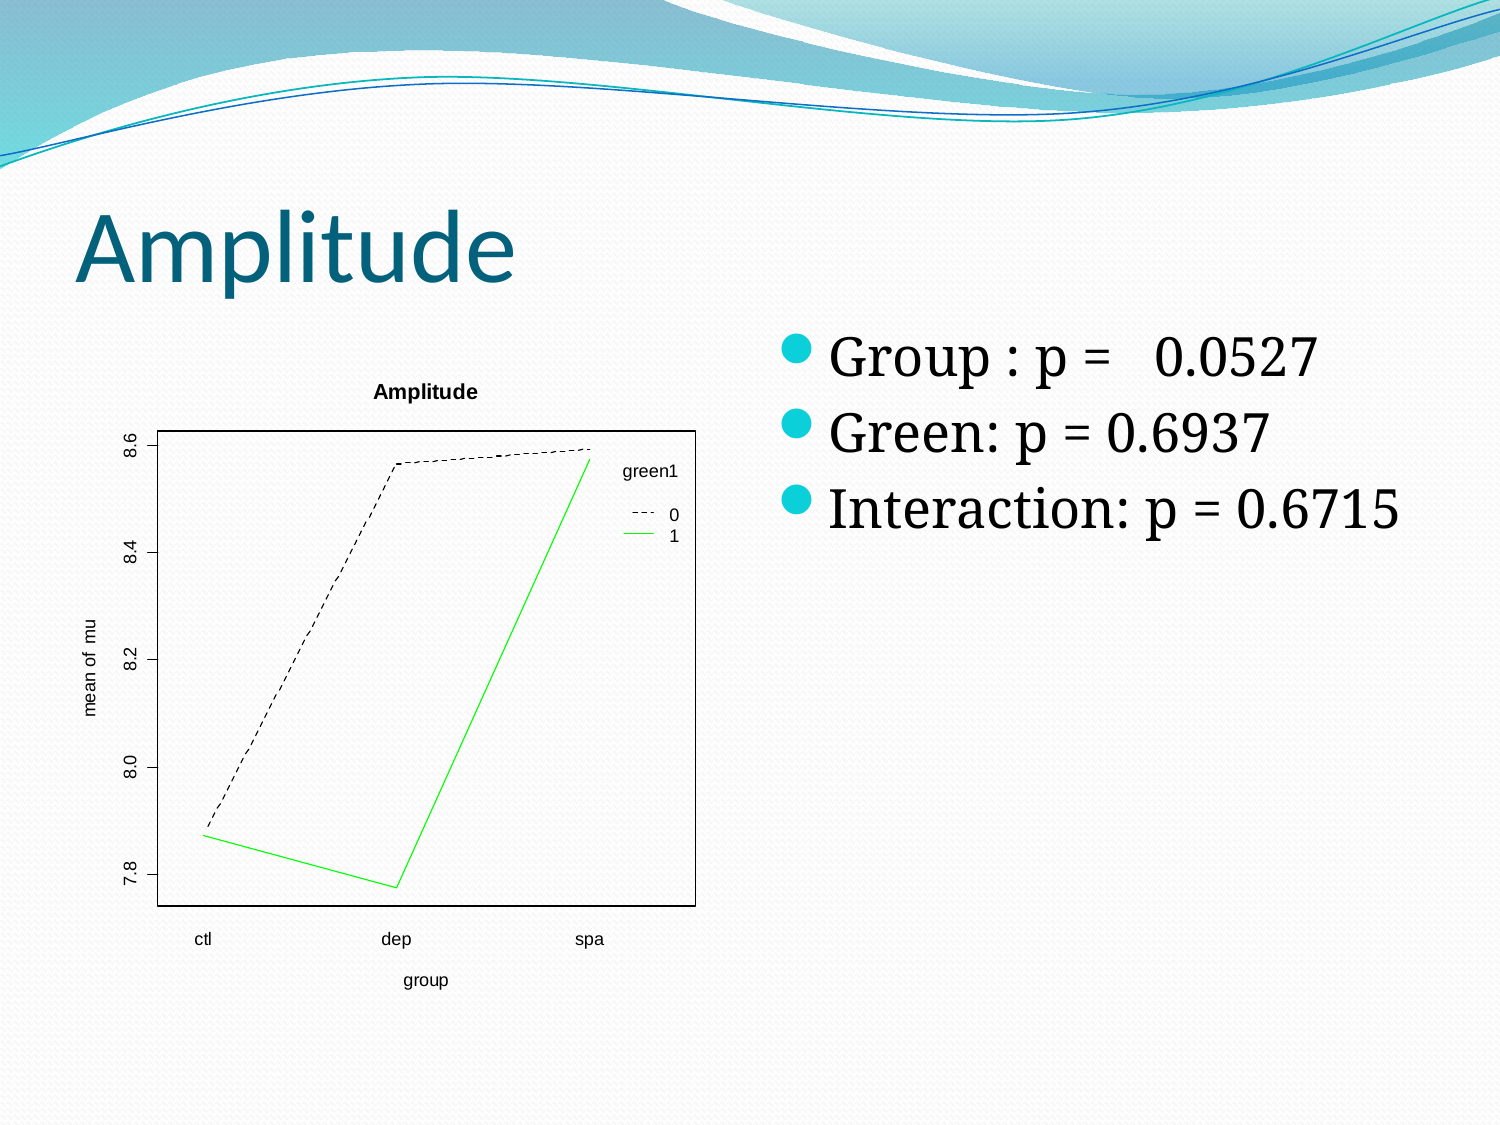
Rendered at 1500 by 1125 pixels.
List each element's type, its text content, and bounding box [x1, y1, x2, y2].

title Amplitude [75, 115, 1425, 303]
list Group : p = 0.0527 Green: p = 0.6937 Interaction: p = 0.6715 [762, 314, 1425, 1043]
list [74, 347, 738, 1010]
